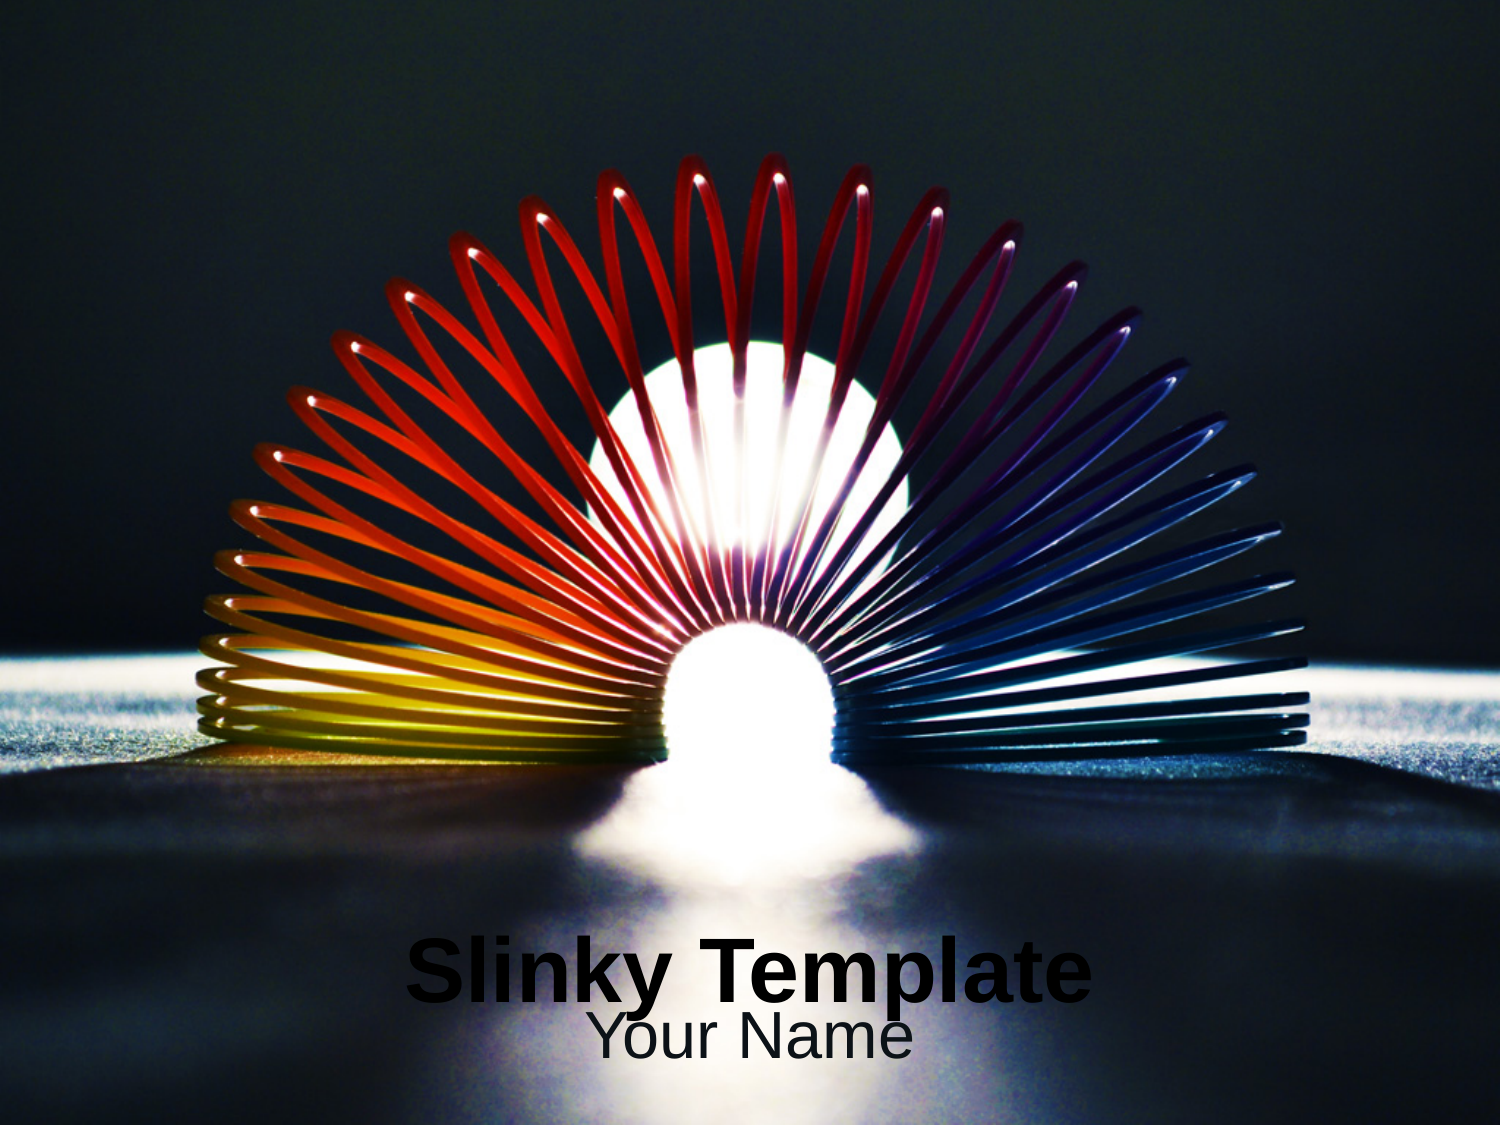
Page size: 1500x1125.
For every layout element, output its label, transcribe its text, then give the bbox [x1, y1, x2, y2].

subtitle Your Name [225, 984, 1275, 1125]
title Slinky Template [112, 845, 1388, 1087]
picture [0, 0, 1500, 1125]
